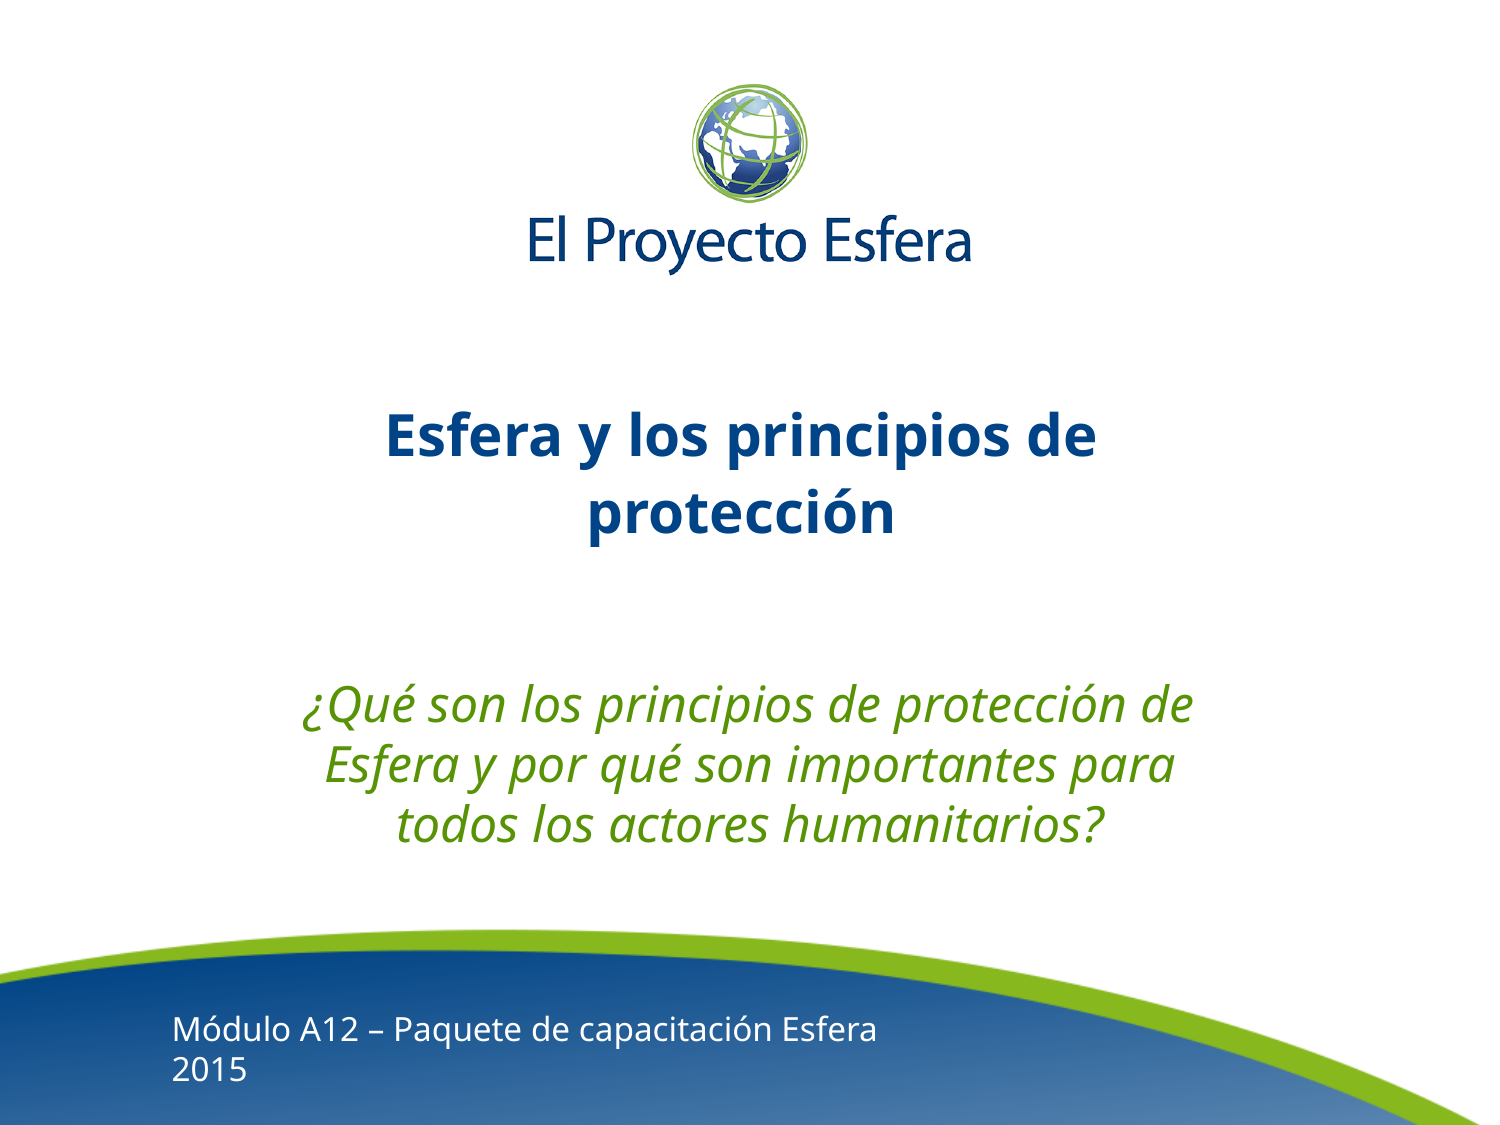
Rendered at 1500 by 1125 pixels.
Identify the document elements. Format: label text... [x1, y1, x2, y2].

picture [0, 927, 1500, 1125]
text_box Esfera y los principios de protección [240, 391, 1243, 546]
text_box ¿Qué son los principios de protección de Esfera y por qué son importantes para todos los actores humanitarios? [279, 664, 1221, 859]
picture [508, 81, 992, 279]
text_box Módulo A12 – Paquete de capacitación Esfera 2015 [156, 1001, 972, 1096]
